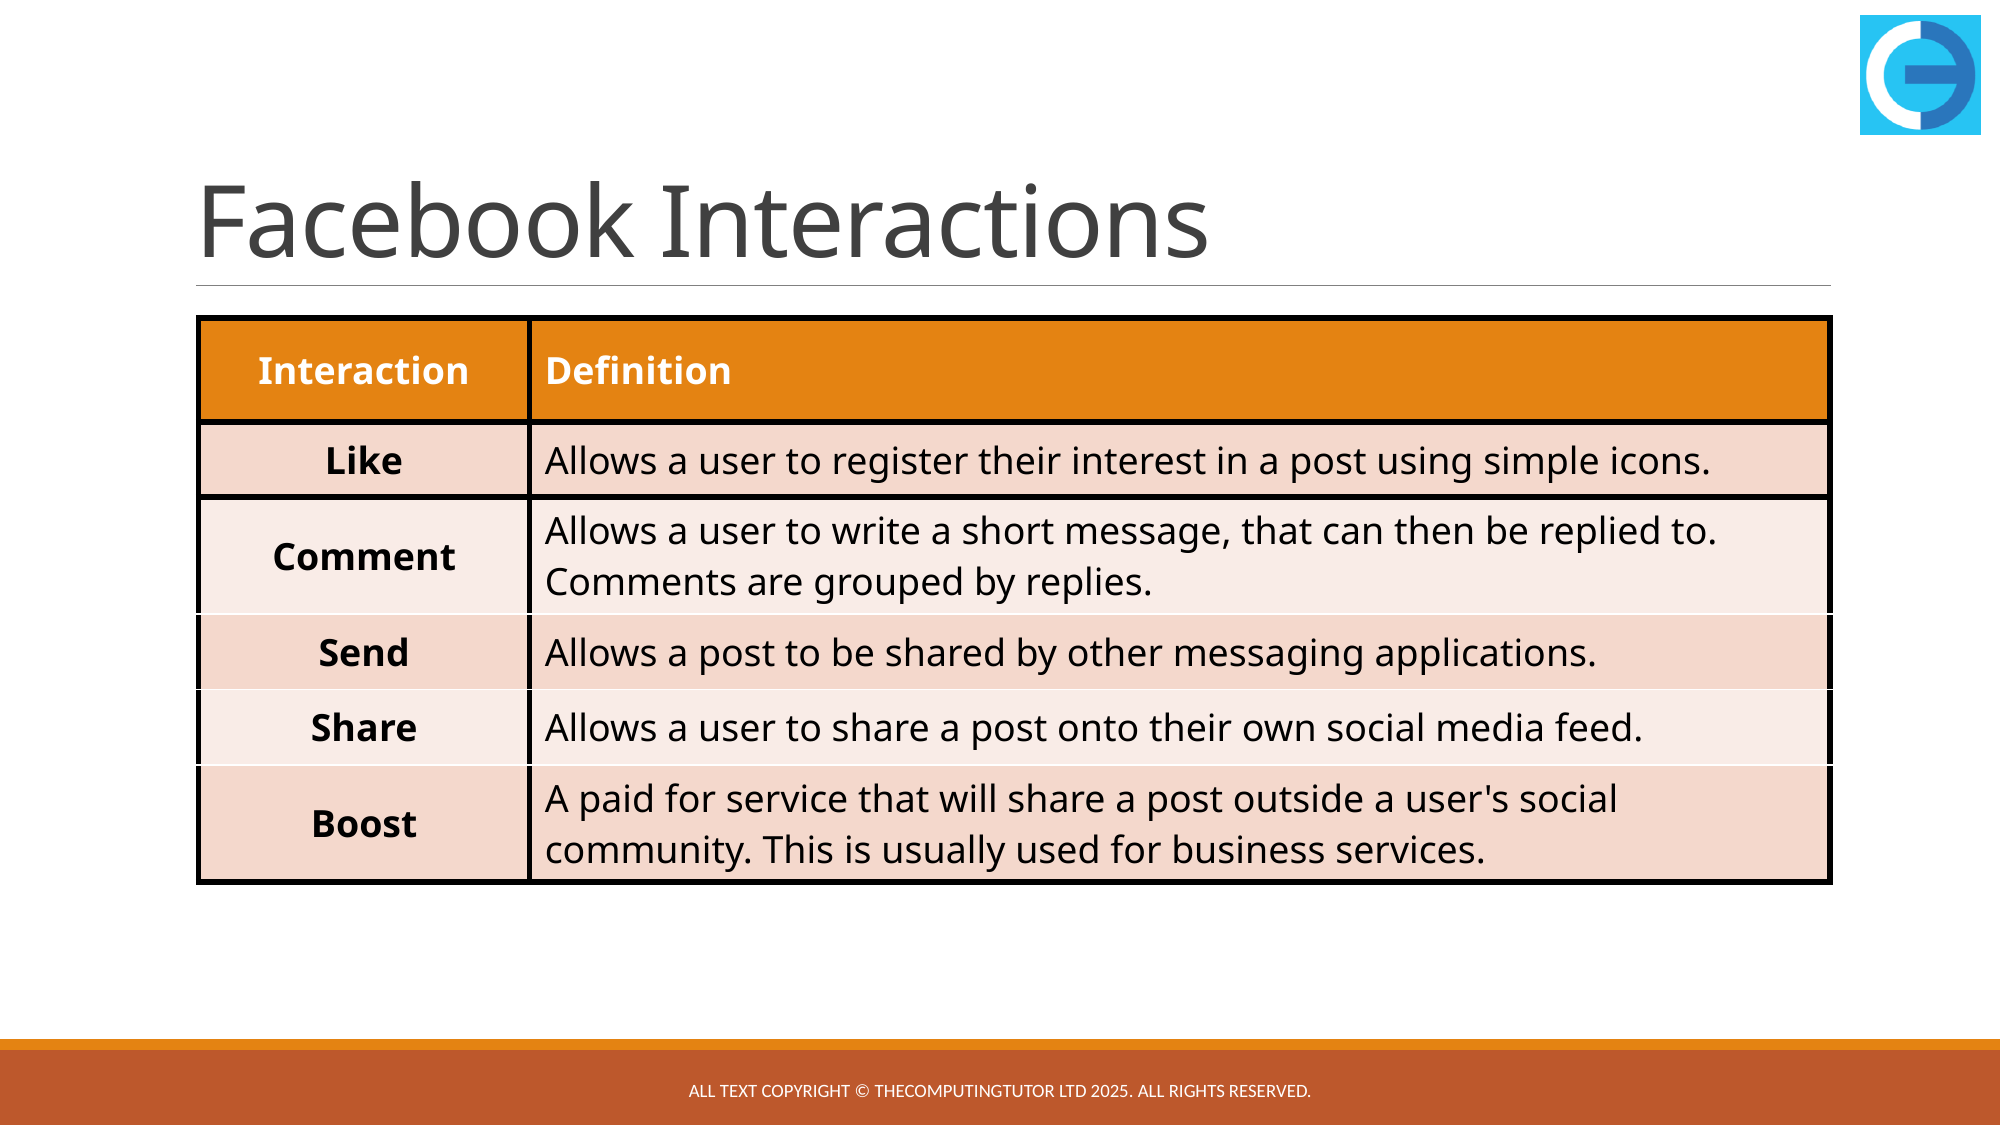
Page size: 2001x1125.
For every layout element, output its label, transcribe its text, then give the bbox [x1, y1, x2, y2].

table_header Interaction [201, 321, 527, 419]
table_cell Boost [201, 766, 527, 879]
table_cell Allows a user to register their interest in a post using simple icons. [532, 425, 1827, 494]
table_cell Allows a user to write a short message, that can then be replied to. Comments are grouped by replies. [532, 500, 1827, 613]
table_cell Allows a user to share a post onto their own social media feed. [532, 690, 1827, 764]
table_cell Send [201, 615, 527, 689]
table_cell Share [201, 690, 527, 764]
table_cell Allows a post to be shared by other messaging applications. [532, 615, 1827, 689]
title Facebook Interactions [180, 47, 1830, 285]
table_cell A paid for service that will share a post outside a user's social community. This is usually used for business services. [532, 766, 1827, 879]
picture [1860, 15, 1981, 135]
table_cell Like [201, 425, 527, 494]
footer All text copyright © TheComputingTutor Ltd 2025. All rights Reserved. [604, 1059, 1396, 1120]
table_header Definition [532, 321, 1827, 419]
table_cell Comment [201, 500, 527, 613]
